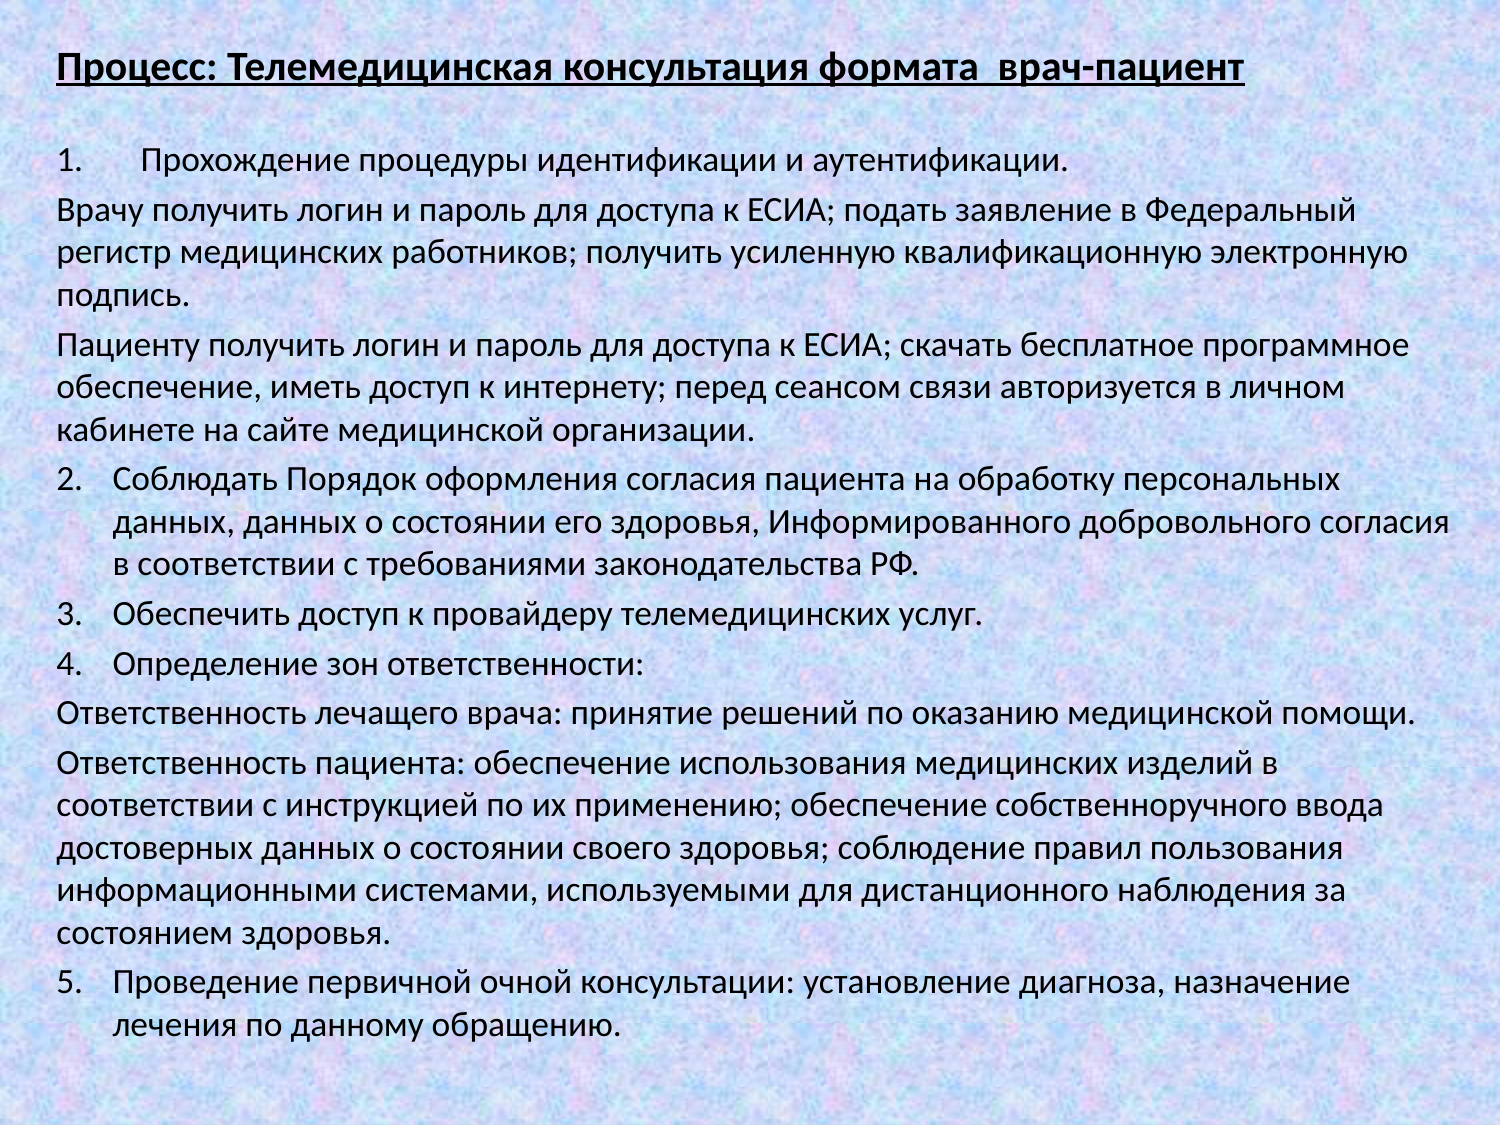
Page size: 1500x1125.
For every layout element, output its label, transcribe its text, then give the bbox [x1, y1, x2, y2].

list Процесс: Телемедицинская консультация формата врач-пациент Прохождение процедуры идентификации и аутентификации. Врачу получить логин и пароль для доступа к ЕСИА; подать заявление в Федеральный регистр медицинских работников; получить усиленную квалификационную электронную подпись. Пациенту получить логин и пароль для доступа к ЕСИА; скачать бесплатное программное обеспечение, иметь доступ к интернету; перед сеансом связи авторизуется в личном кабинете на сайте медицинской организации. Соблюдать Порядок оформления согласия пациента на обработку персональных данных, данных о состоянии его здоровья, Информированного добровольного согласия в соответствии с требованиями законодательства РФ. Обеспечить доступ к провайдеру телемедицинских услуг. Определение зон ответственности: Ответственность лечащего врача: принятие решений по оказанию медицинской помощи. Ответственность пациента: обеспечение использования медицинских изделий в соответствии с инструкцией по их применению; обеспечение собственноручного ввода достоверных данных о состоянии своего здоровья; соблюдение правил пользования информационными системами, используемыми для дистанционного наблюдения за состоянием здоровья. Проведение первичной очной консультации: установление диагноза, назначение лечения по данному обращению. [41, 30, 1471, 1005]
picture [0, 0, 1500, 1125]
